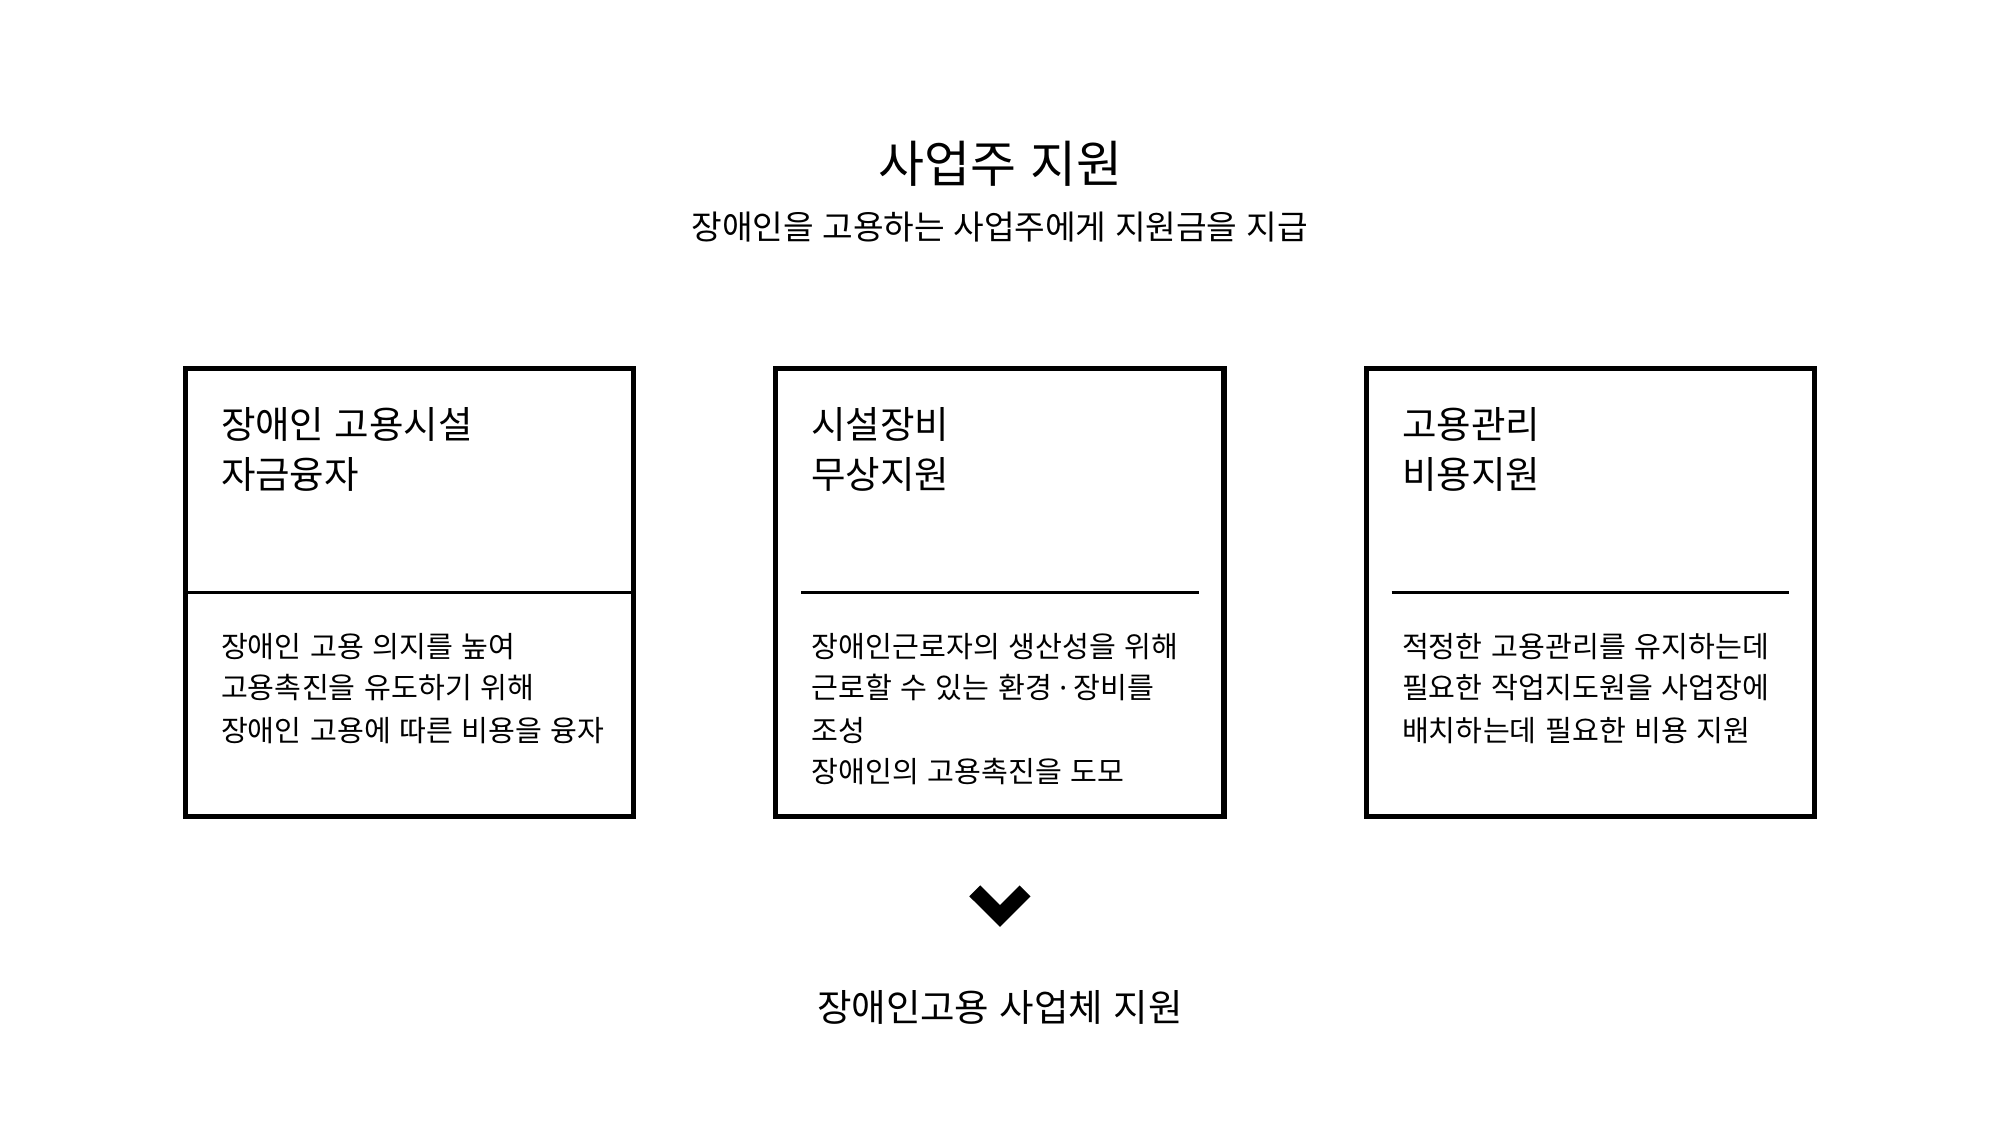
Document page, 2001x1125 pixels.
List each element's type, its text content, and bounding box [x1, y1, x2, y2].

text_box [744, 874, 1256, 1037]
text_box 사업주 지원 [596, 125, 1404, 198]
text_box 장애인을 고용하는 사업주에게 지원금을 지급 [46, 198, 1954, 254]
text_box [1366, 368, 1815, 817]
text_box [775, 368, 1224, 817]
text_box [185, 368, 634, 817]
